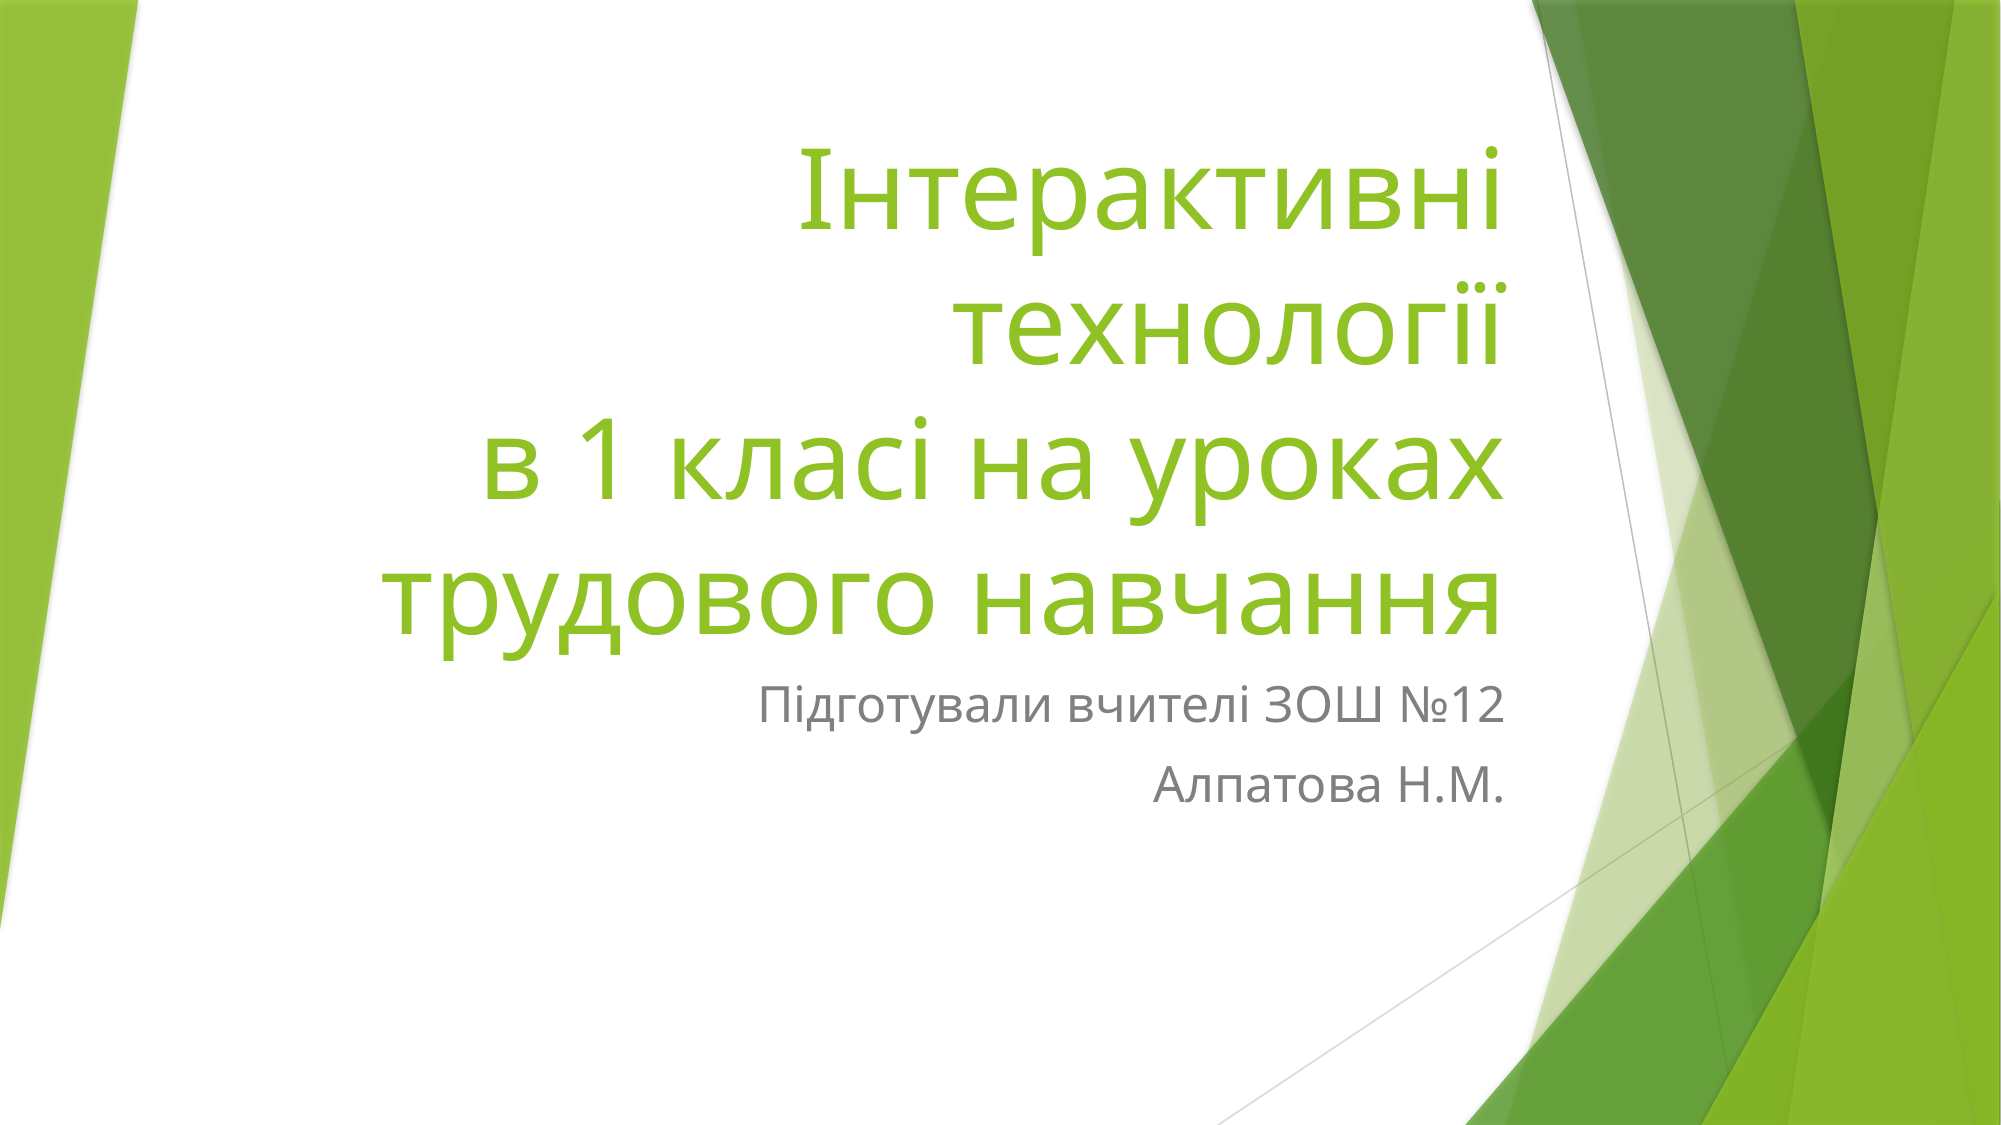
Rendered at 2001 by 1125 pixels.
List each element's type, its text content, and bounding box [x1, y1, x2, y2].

subtitle Підготували вчителі ЗОШ №12 Алпатова Н.М. [247, 664, 1522, 845]
title Інтерактивні технології в 1 класі на уроках трудового навчання [247, 394, 1522, 664]
